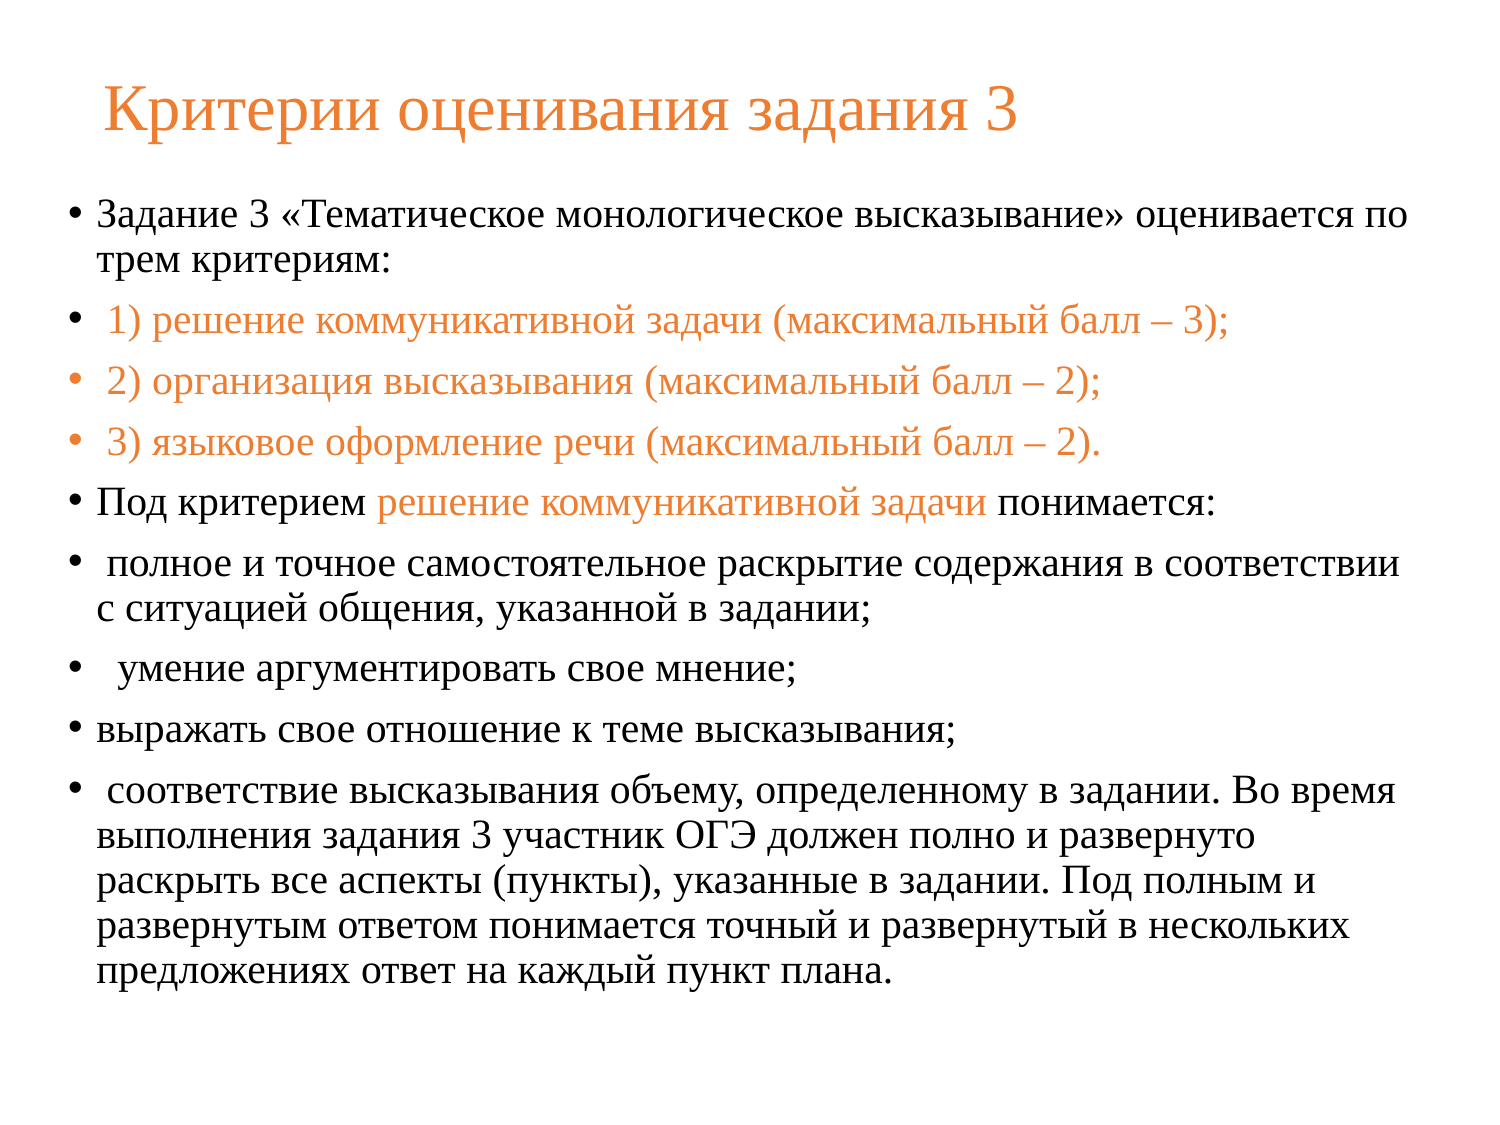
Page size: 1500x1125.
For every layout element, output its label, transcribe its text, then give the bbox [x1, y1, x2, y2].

title Критерии оценивания задания 3 [88, 45, 1425, 173]
list Задание 3 «Тематическое монологическое высказывание» оценивается по трем критериям: 1) решение коммуникативной задачи (максимальный балл – 3); 2) организация высказывания (максимальный балл – 2); 3) языковое оформление речи (максимальный балл – 2). Под критерием решение коммуникативной задачи понимается: полное и точное самостоятельное раскрытие содержания в соответствии с ситуацией общения, указанной в задании; умение аргументировать свое мнение; выражать свое отношение к теме высказывания; соответствие высказывания объему, определенному в задании. Во время выполнения задания 3 участник ОГЭ должен полно и развернуто раскрыть все аспекты (пункты), указанные в задании. Под полным и развернутым ответом понимается точный и развернутый в нескольких предложениях ответ на каждый пункт плана. [53, 184, 1425, 986]
